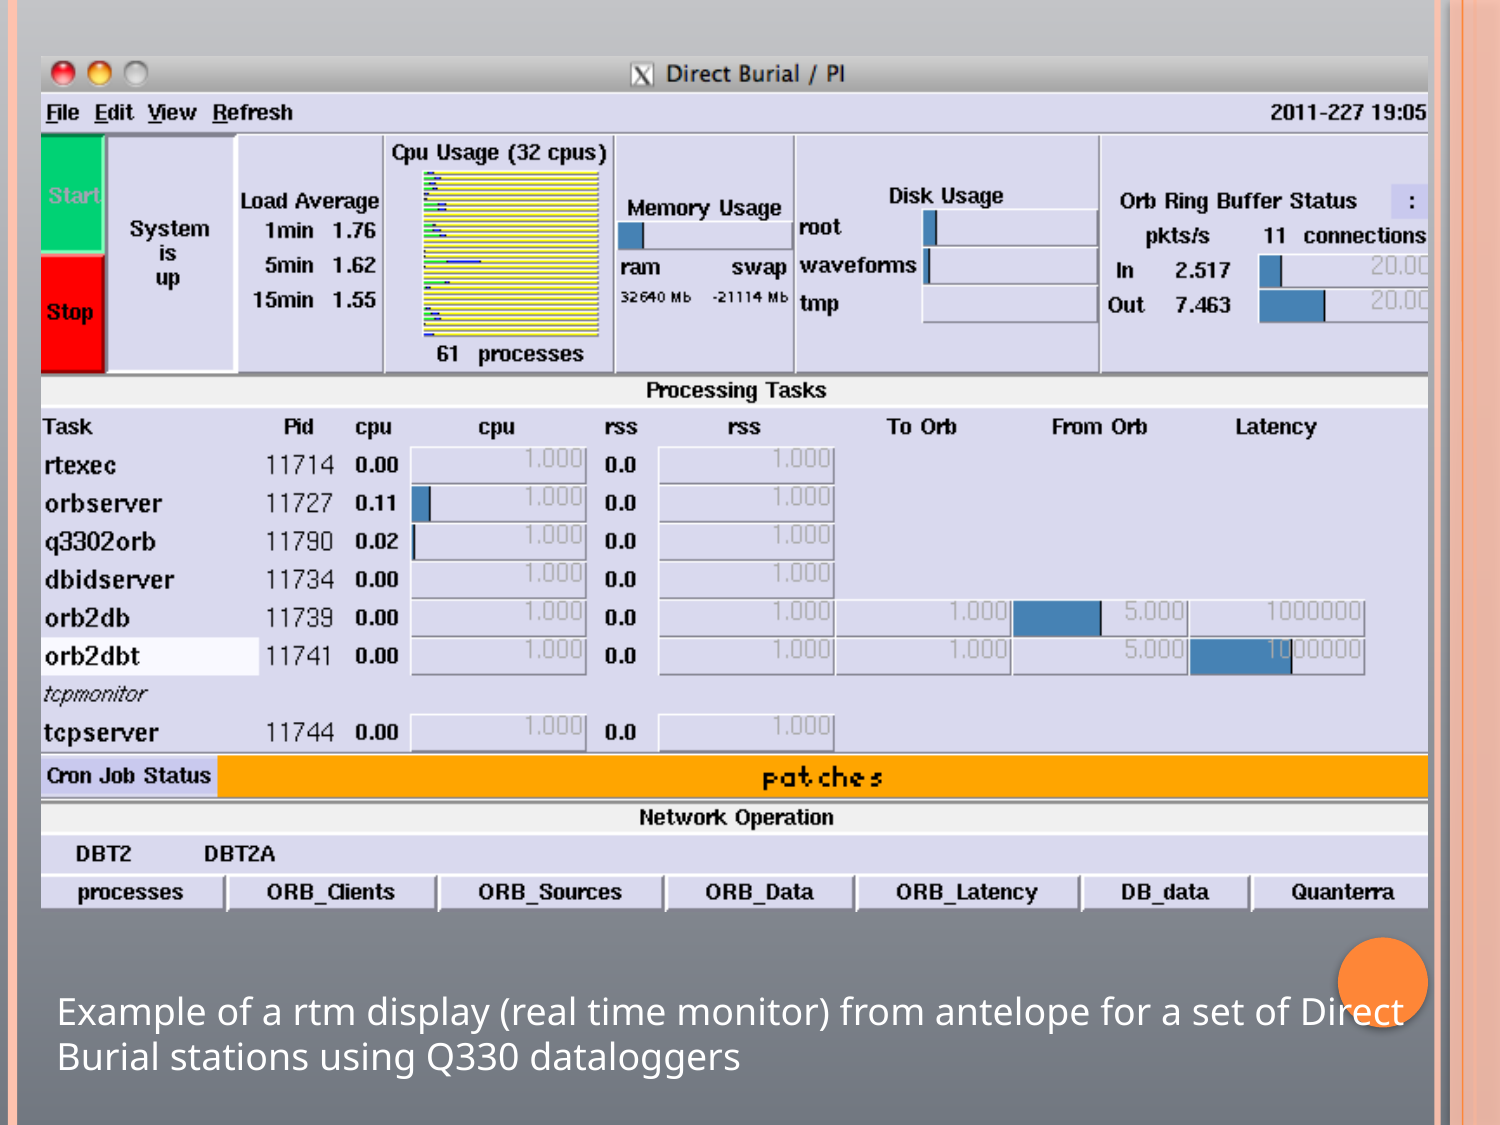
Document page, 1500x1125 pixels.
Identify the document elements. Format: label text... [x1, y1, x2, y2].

text_box Example of a rtm display (real time monitor) from antelope for a set of Direct Burial stations using Q330 dataloggers [41, 980, 1428, 1086]
picture [41, 56, 1429, 912]
